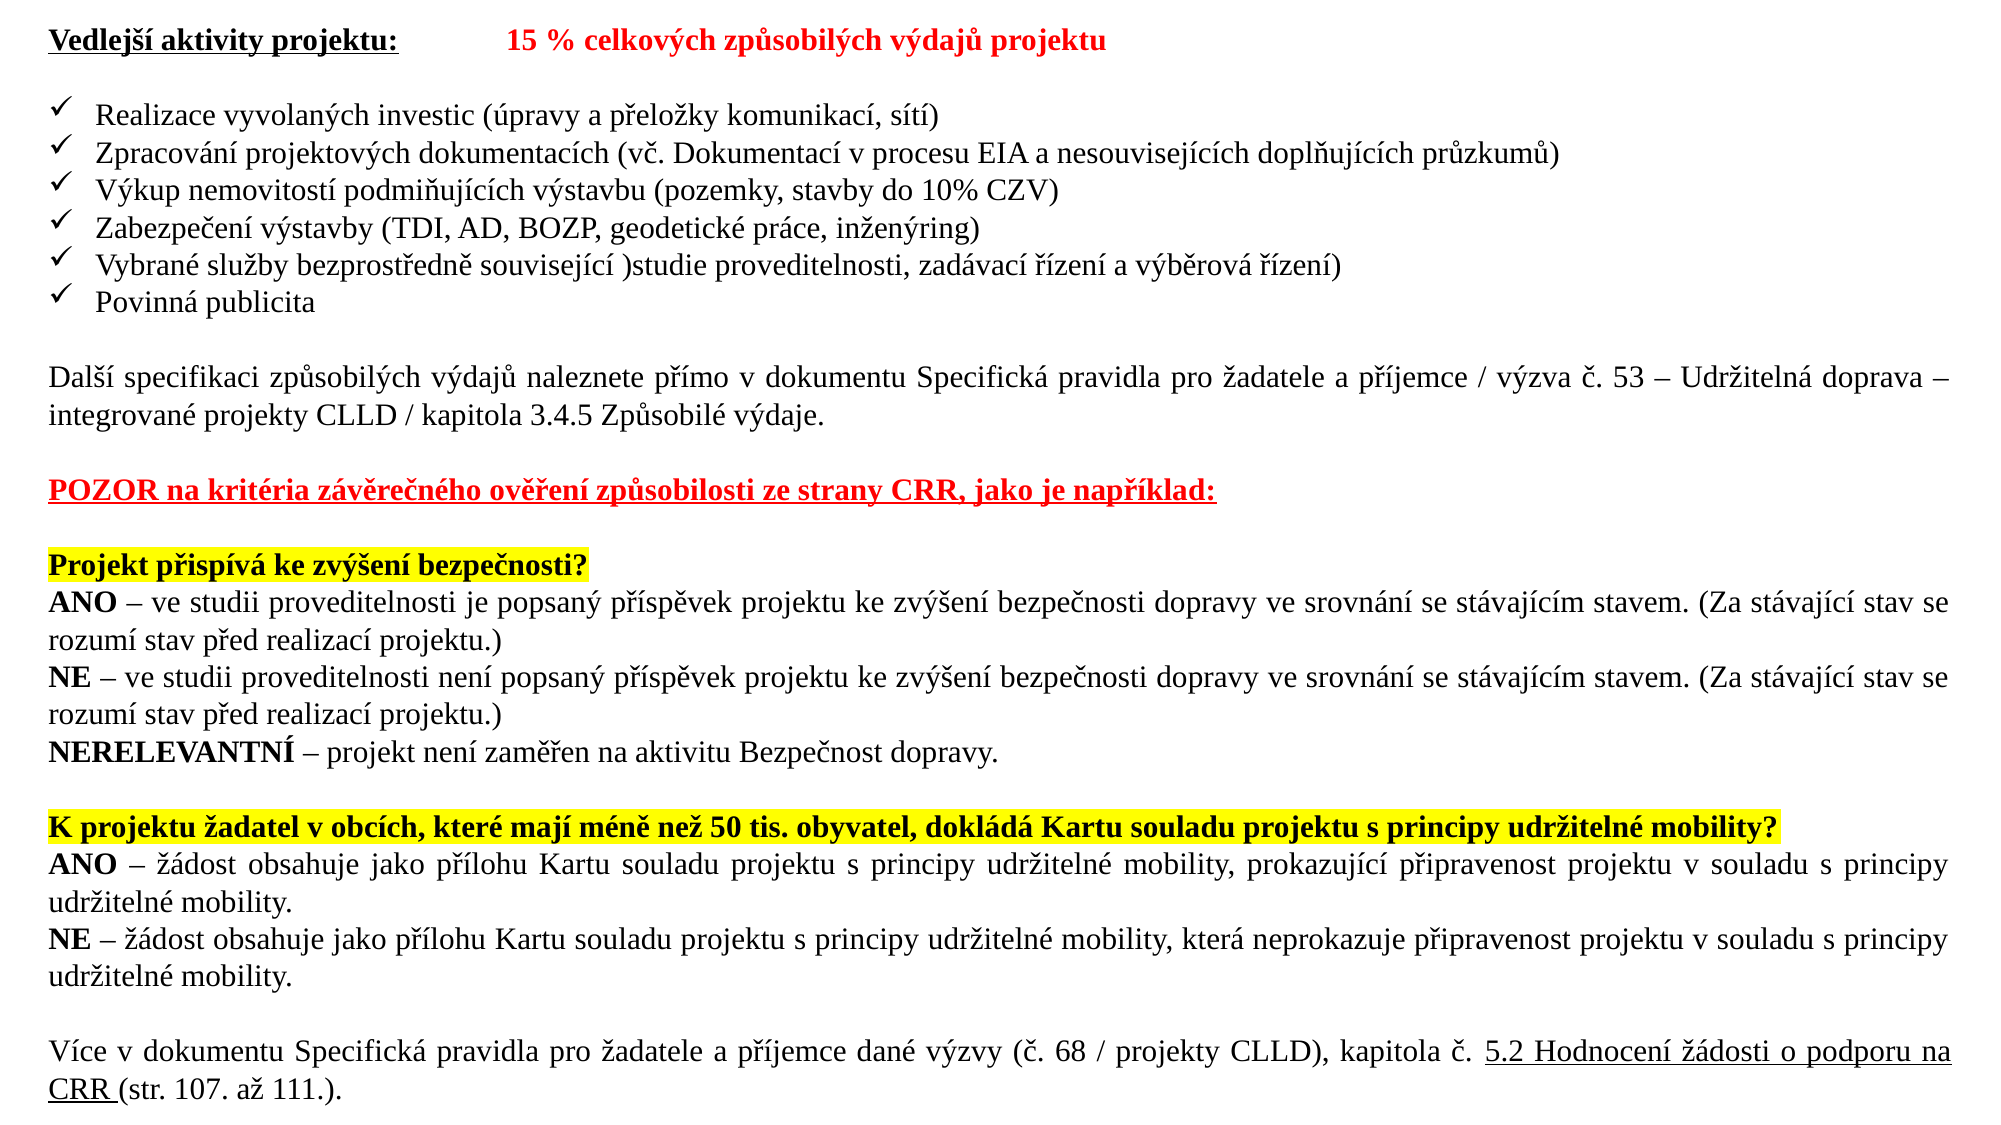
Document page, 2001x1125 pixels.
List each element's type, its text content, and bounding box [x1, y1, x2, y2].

text_box Vedlejší aktivity projektu: 15 % celkových způsobilých výdajů projektu Realizace vyvolaných investic (úpravy a přeložky komunikací, sítí) Zpracování projektových dokumentacích (vč. Dokumentací v procesu EIA a nesouvisejících doplňujících průzkumů) Výkup nemovitostí podmiňujících výstavbu (pozemky, stavby do 10% CZV) Zabezpečení výstavby (TDI, AD, BOZP, geodetické práce, inženýring) Vybrané služby bezprostředně související )studie proveditelnosti, zadávací řízení a výběrová řízení) Povinná publicita Další specifikaci způsobilých výdajů naleznete přímo v dokumentu Specifická pravidla pro žadatele a příjemce / výzva č. 53 – Udržitelná doprava – integrované projekty CLLD / kapitola 3.4.5 Způsobilé výdaje. POZOR na kritéria závěrečného ověření způsobilosti ze strany CRR, jako je například: Projekt přispívá ke zvýšení bezpečnosti? ANO – ve studii proveditelnosti je popsaný příspěvek projektu ke zvýšení bezpečnosti dopravy ve srovnání se stávajícím stavem. (Za stávající stav se rozumí stav před realizací projektu.) NE – ve studii proveditelnosti není popsaný příspěvek projektu ke zvýšení bezpečnosti dopravy ve srovnání se stávajícím stavem. (Za stávající stav se rozumí stav před realizací projektu.) NERELEVANTNÍ – projekt není zaměřen na aktivitu Bezpečnost dopravy. K projektu žadatel v obcích, které mají méně než 50 tis. obyvatel, dokládá Kartu souladu projektu s principy udržitelné mobility? ANO – žádost obsahuje jako přílohu Kartu souladu projektu s principy udržitelné mobility, prokazující připravenost projektu v souladu s principy udržitelné mobility. NE – žádost obsahuje jako přílohu Kartu souladu projektu s principy udržitelné mobility, která neprokazuje připravenost projektu v souladu s principy udržitelné mobility. Více v dokumentu Specifická pravidla pro žadatele a příjemce dané výzvy (č. 68 / projekty CLLD), kapitola č. 5.2 Hodnocení žádosti o podporu na CRR (str. 107. až 111.). [33, 12, 1967, 1113]
